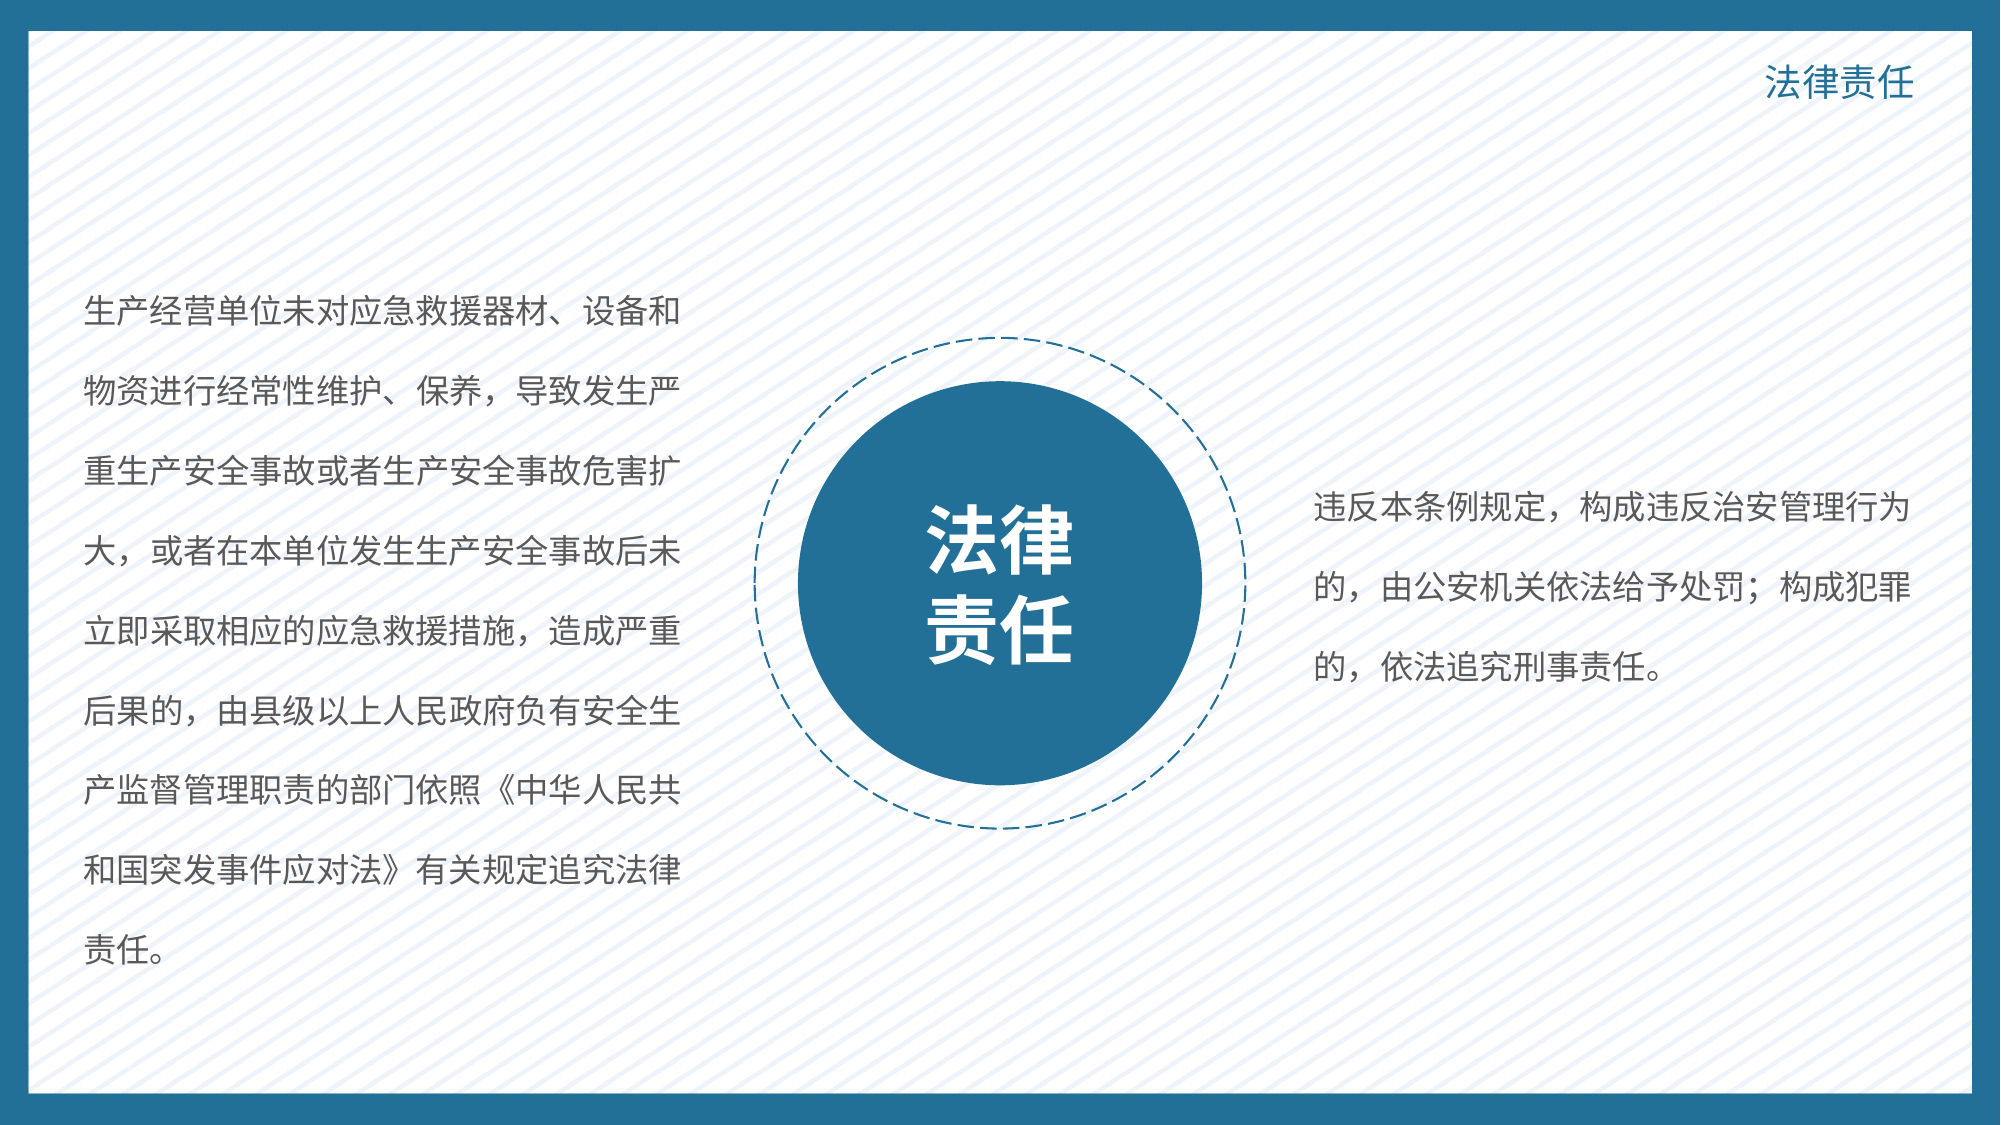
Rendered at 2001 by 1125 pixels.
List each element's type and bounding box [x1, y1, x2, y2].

picture [0, 0, 2000, 1125]
text_box [754, 337, 1246, 829]
